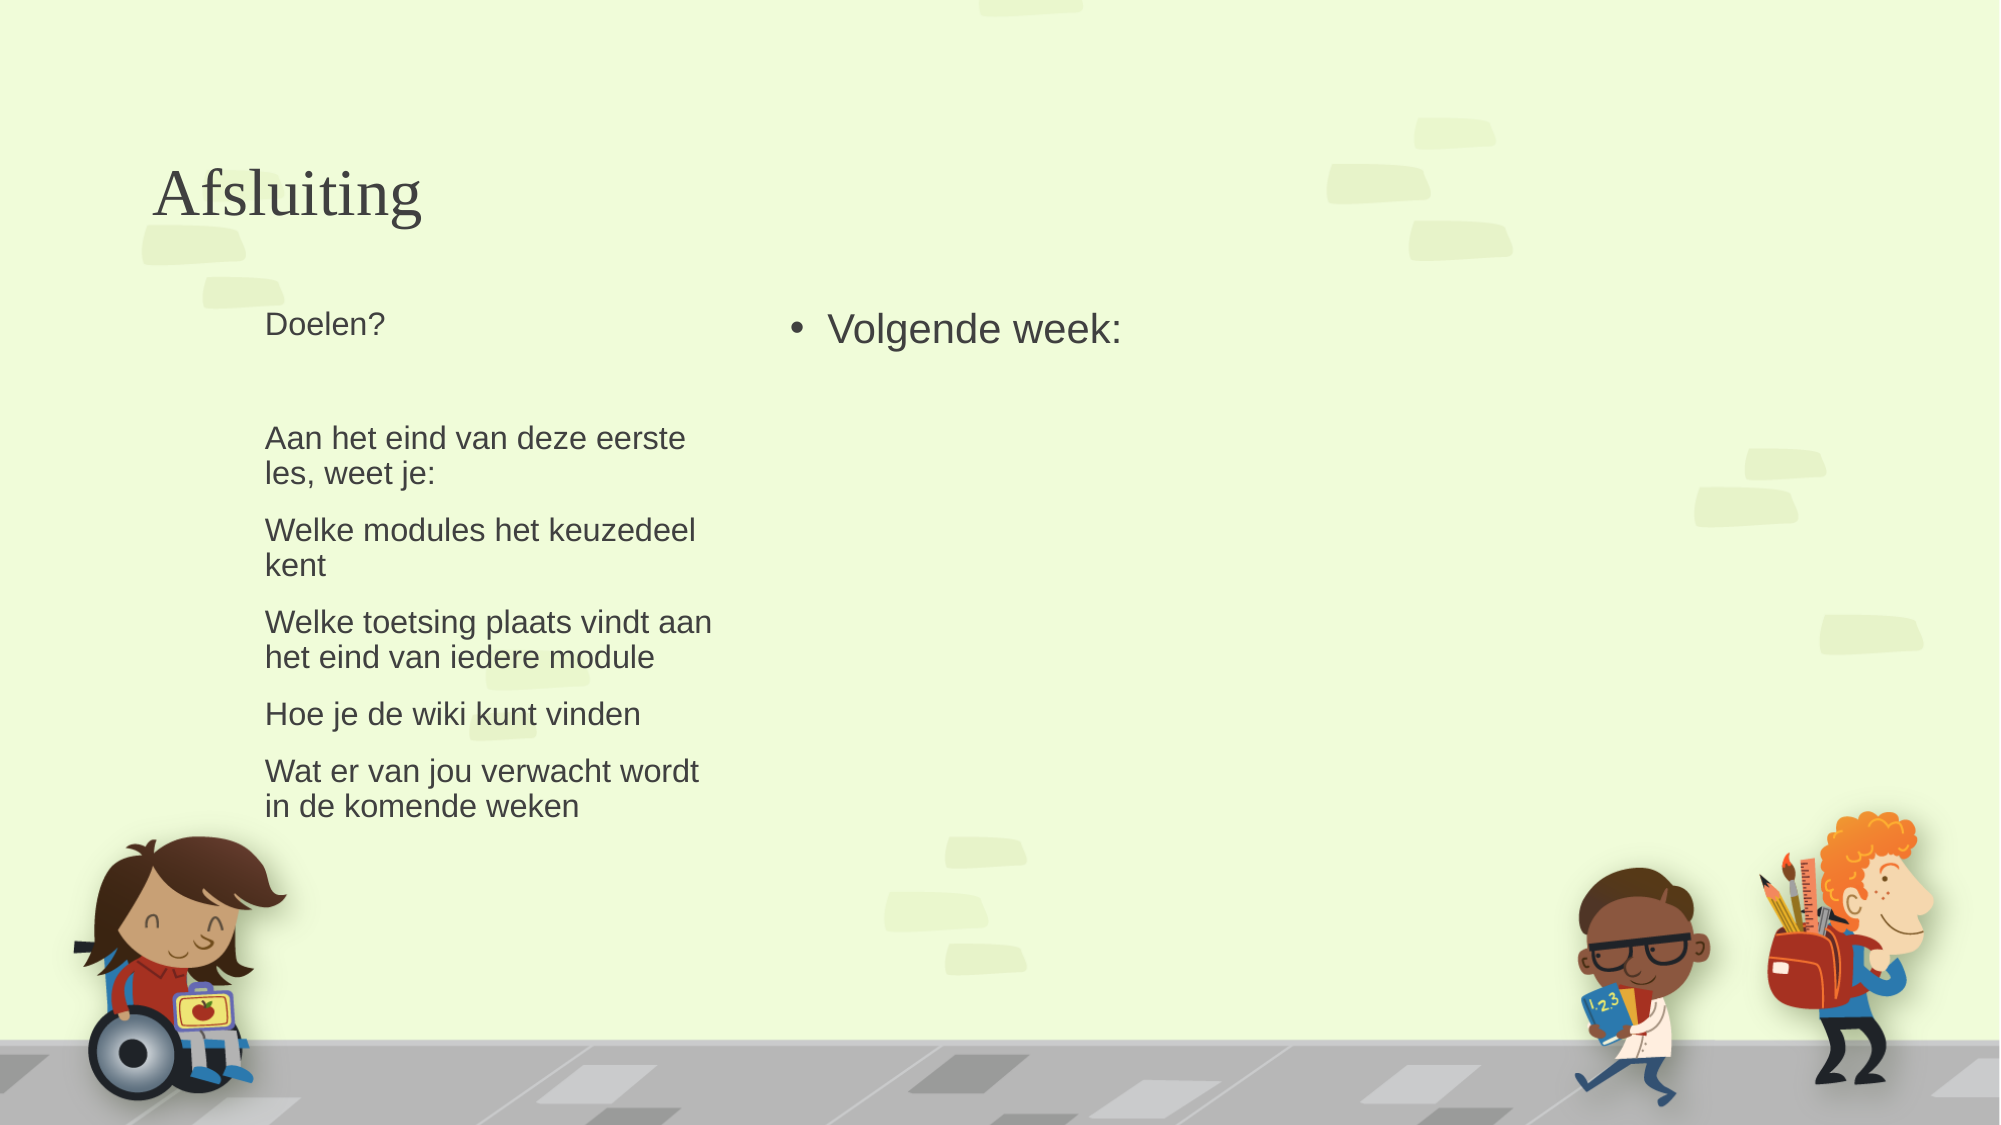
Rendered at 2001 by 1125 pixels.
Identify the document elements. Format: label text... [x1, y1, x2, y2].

picture [0, 0, 2000, 1125]
title Afsluiting [137, 59, 1750, 238]
list Doelen? Aan het eind van deze eerste les, weet je: Welke modules het keuzedeel kent Welke toetsing plaats vindt aan het eind van iedere module Hoe je de wiki kunt vinden Wat er van jou verwacht wordt in de komende weken [249, 299, 730, 871]
list Volgende week: [774, 299, 1750, 871]
